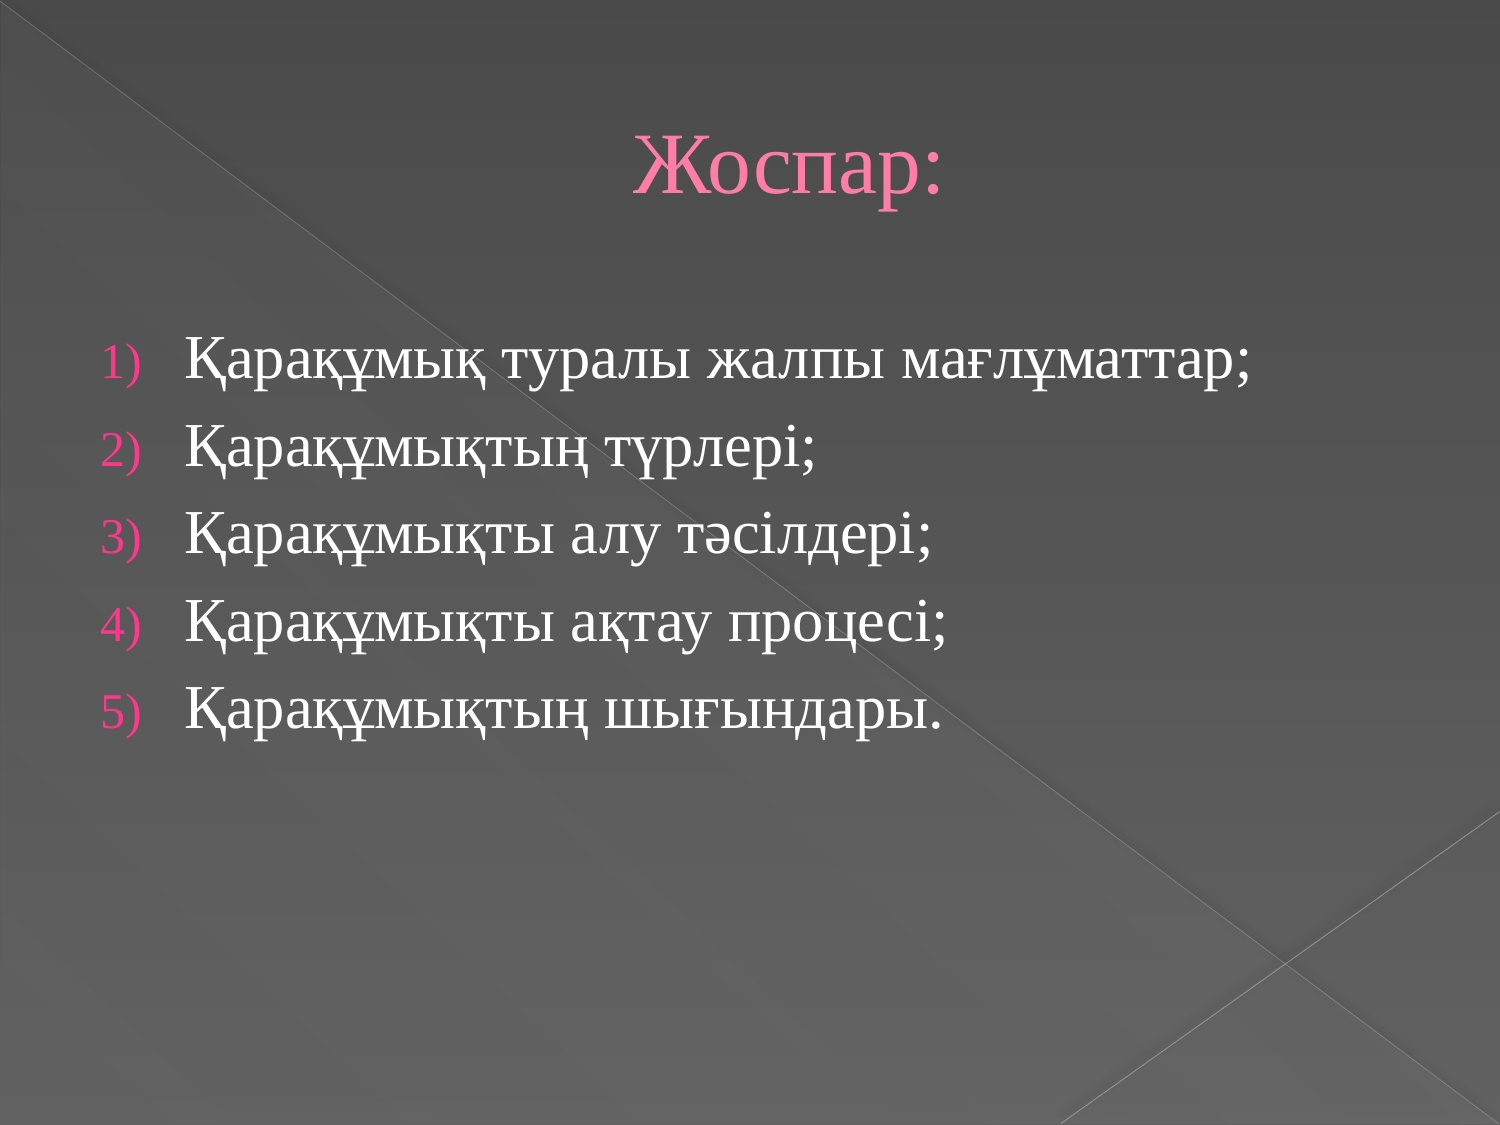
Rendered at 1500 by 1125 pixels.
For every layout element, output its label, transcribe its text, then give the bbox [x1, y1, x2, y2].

title Жоспар: [75, 43, 1425, 274]
list Қарақұмық туралы жалпы мағлұматтар; Қарақұмықтың түрлері; Қарақұмықты алу тәсілдері; Қарақұмықты ақтау процесі; Қарақұмықтың шығындары. [75, 308, 1425, 1059]
